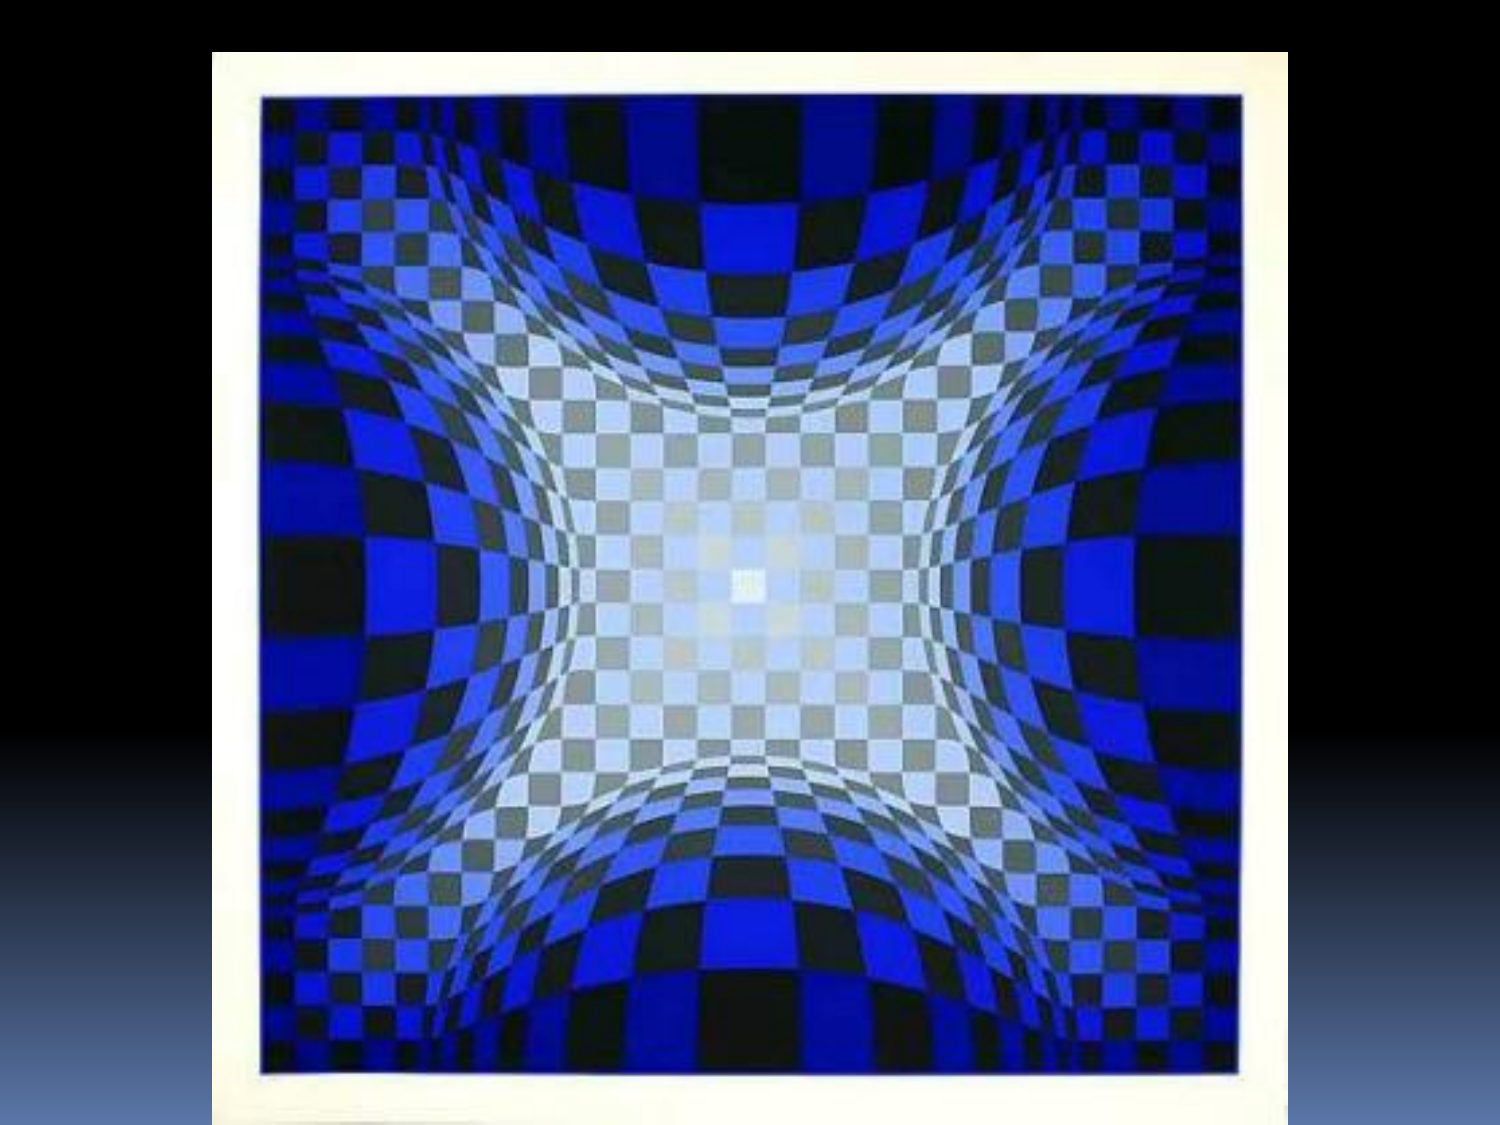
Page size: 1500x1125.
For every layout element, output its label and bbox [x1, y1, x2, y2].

picture [212, 52, 1288, 1125]
